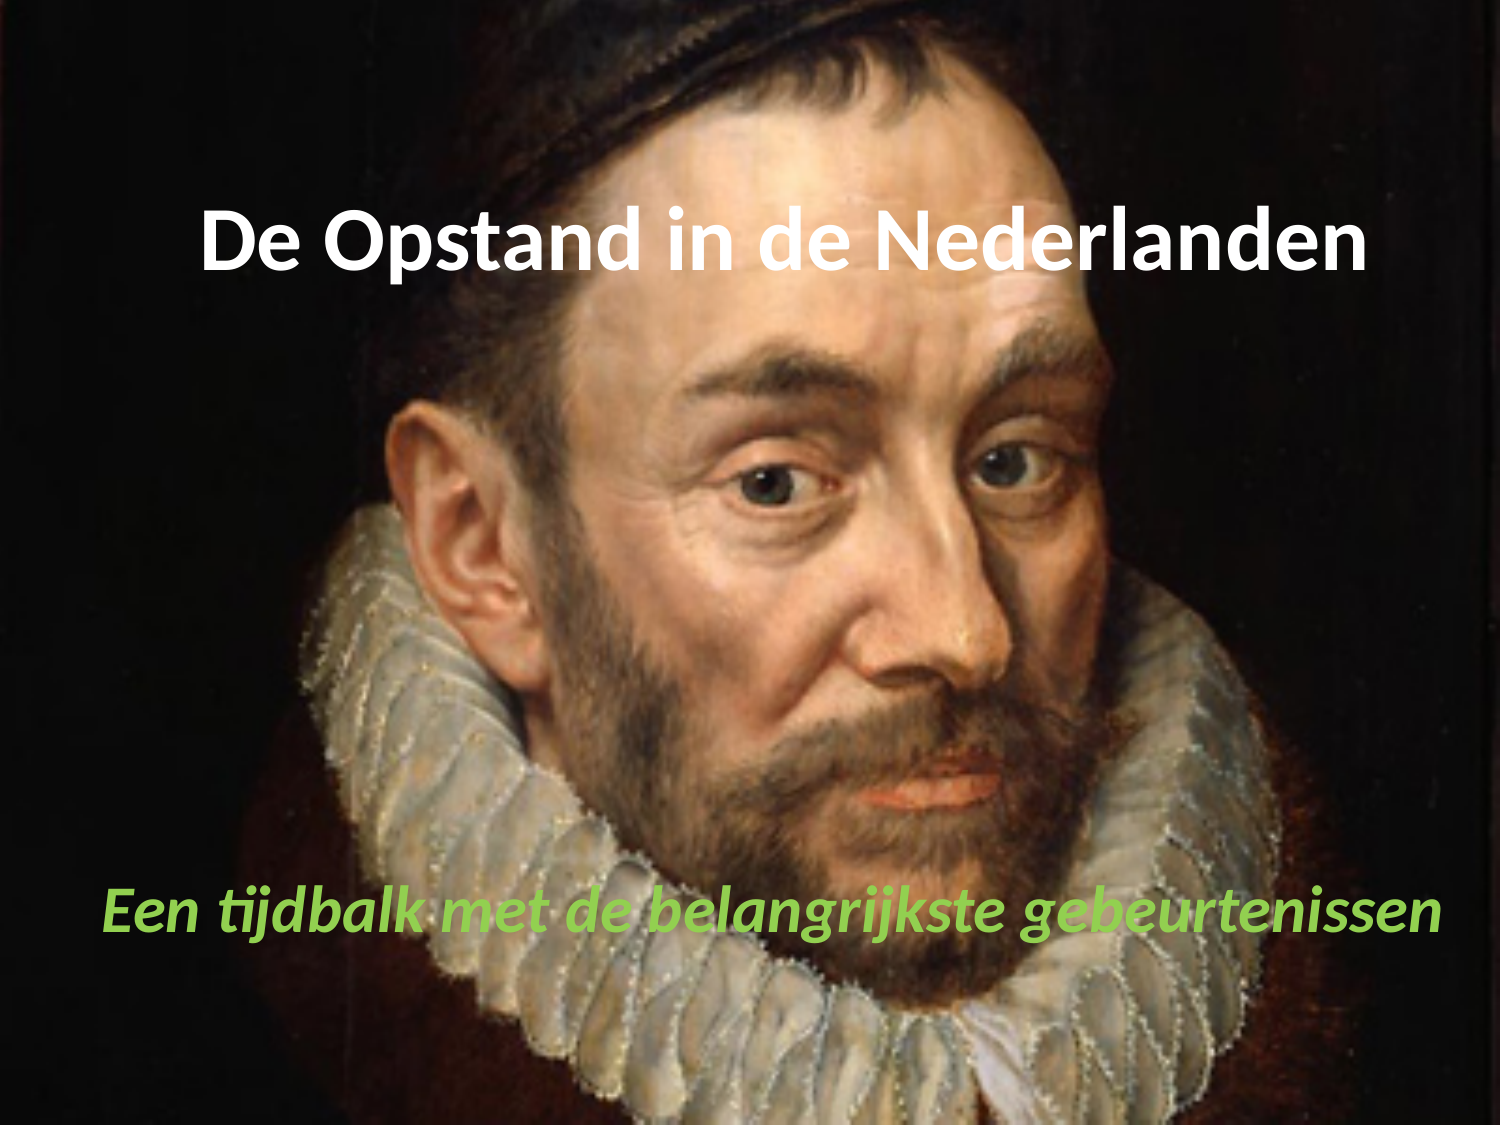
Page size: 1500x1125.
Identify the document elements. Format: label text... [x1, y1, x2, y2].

title De Opstand in de Nederlanden [147, 113, 1423, 355]
picture [0, 0, 1500, 1125]
subtitle Een tijdbalk met de belangrijkste gebeurtenissen [76, 857, 1471, 1008]
